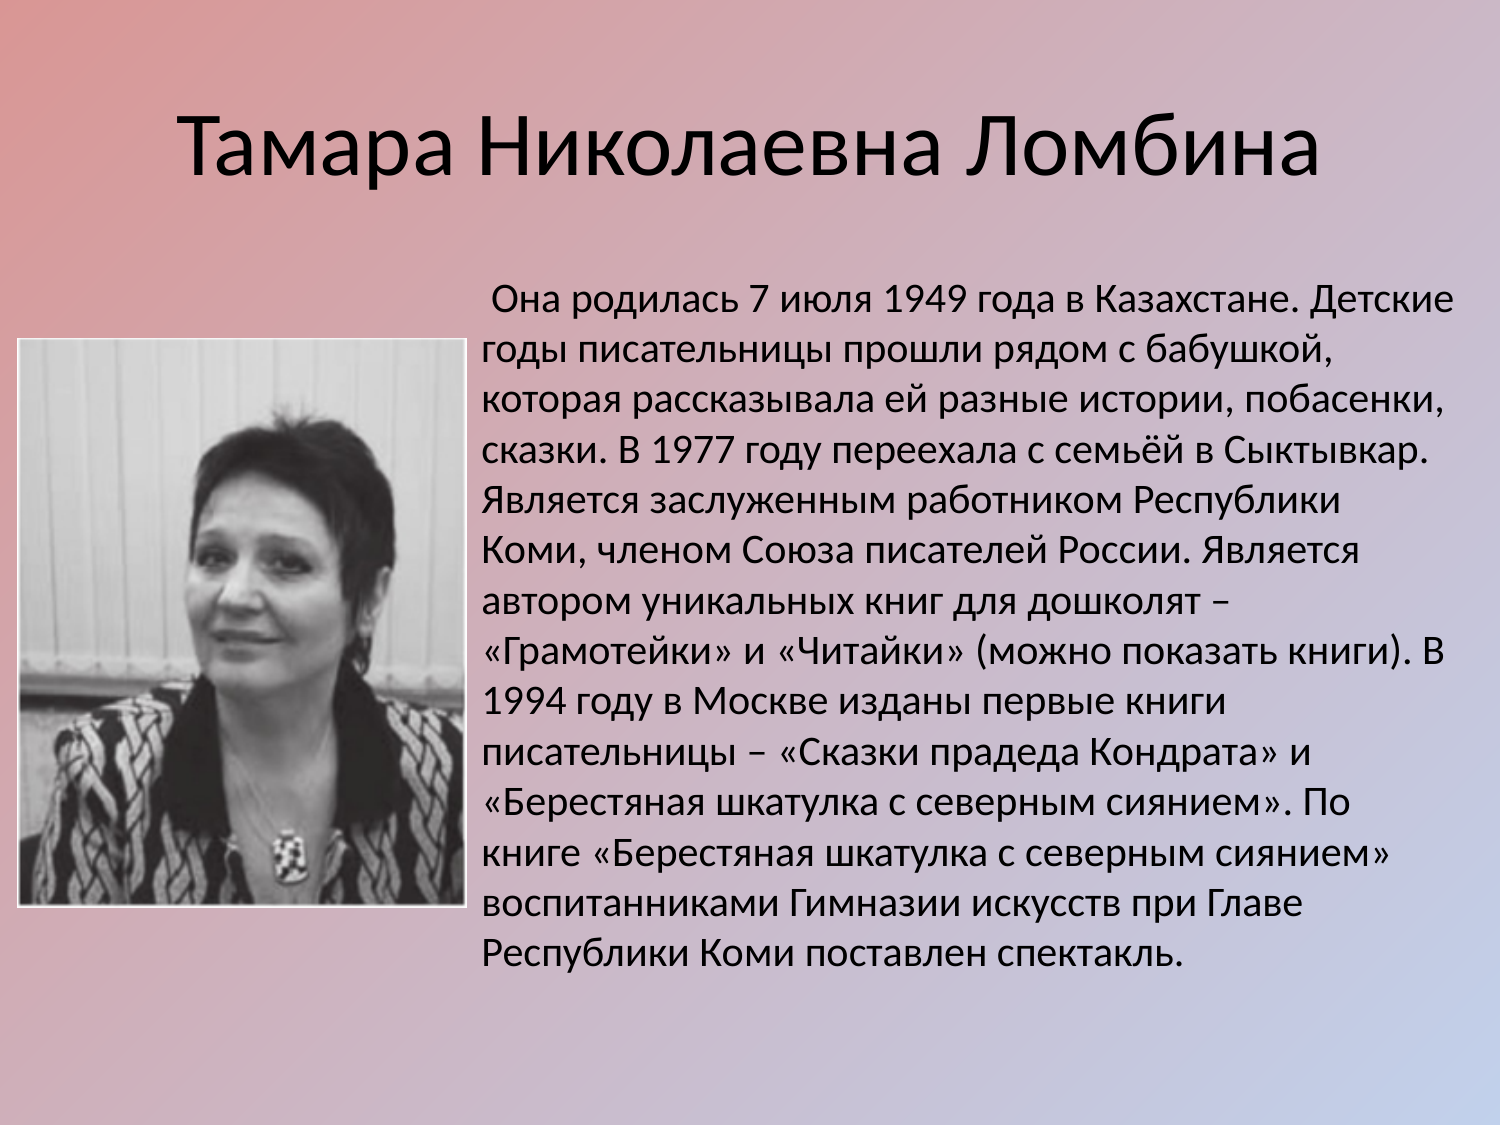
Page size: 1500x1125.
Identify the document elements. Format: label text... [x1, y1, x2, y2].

picture [17, 337, 467, 908]
title Тамара Николаевна Ломбина [75, 45, 1425, 233]
list Она родилась 7 июля 1949 года в Казахстане. Детские годы писательницы прошли рядом с бабушкой, которая рассказывала ей разные истории, побасенки, сказки. В 1977 году переехала с семьёй в Сыктывкар. Является заслуженным работником Республики Коми, членом Союза писателей России. Является автором уникальных книг для дошколят – «Грамотейки» и «Читайки» (можно показать книги). В 1994 году в Москве изданы первые книги писательницы – «Сказки прадеда Кондрата» и «Берестяная шкатулка с северным сиянием». По книге «Берестяная шкатулка с северным сиянием» воспитанниками Гимназии искусств при Главе Республики Коми поставлен спектакль. [466, 262, 1471, 1005]
